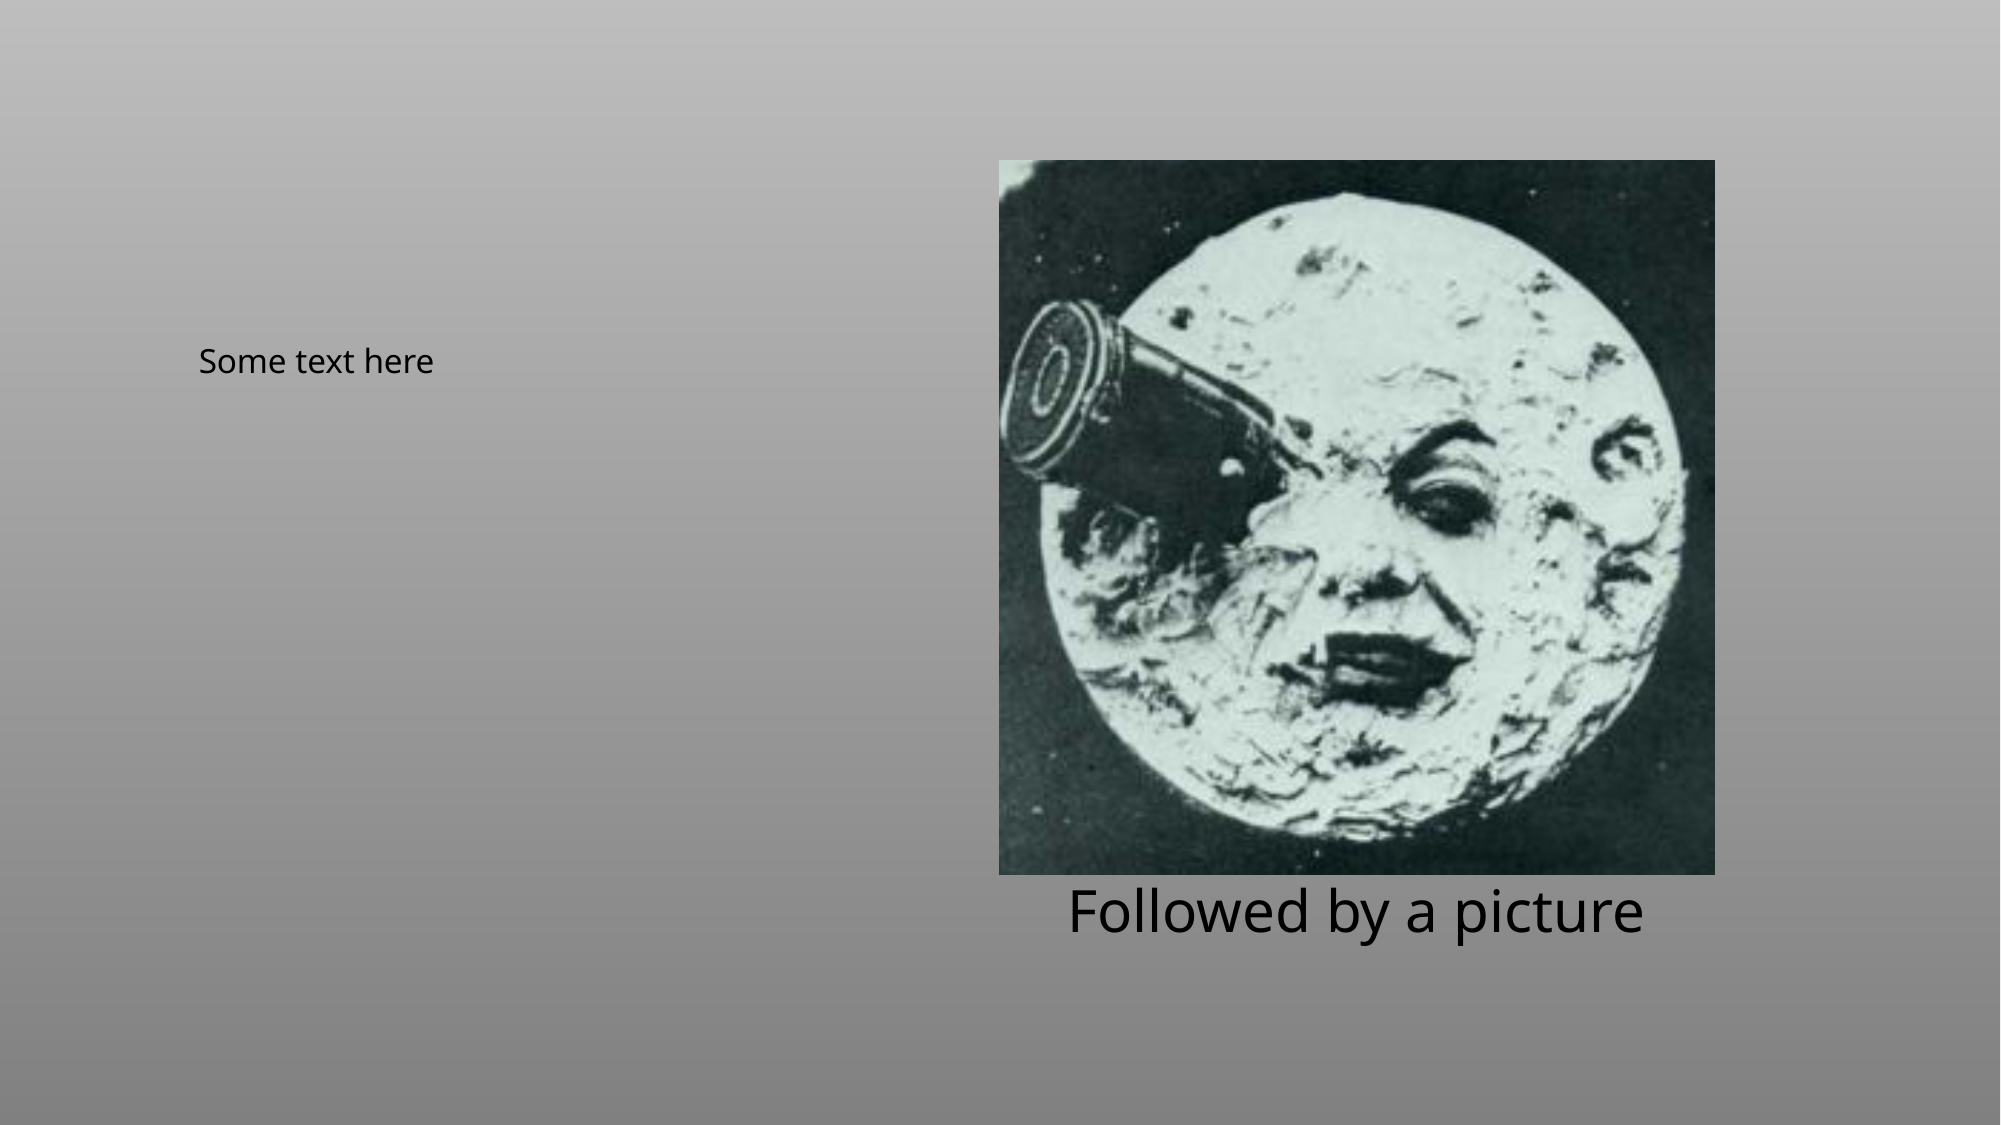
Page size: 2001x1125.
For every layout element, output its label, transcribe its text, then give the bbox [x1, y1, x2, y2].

list Followed by a picture [849, 875, 1863, 959]
picture [0, 0, 2001, 1125]
list Some text here [183, 337, 783, 963]
